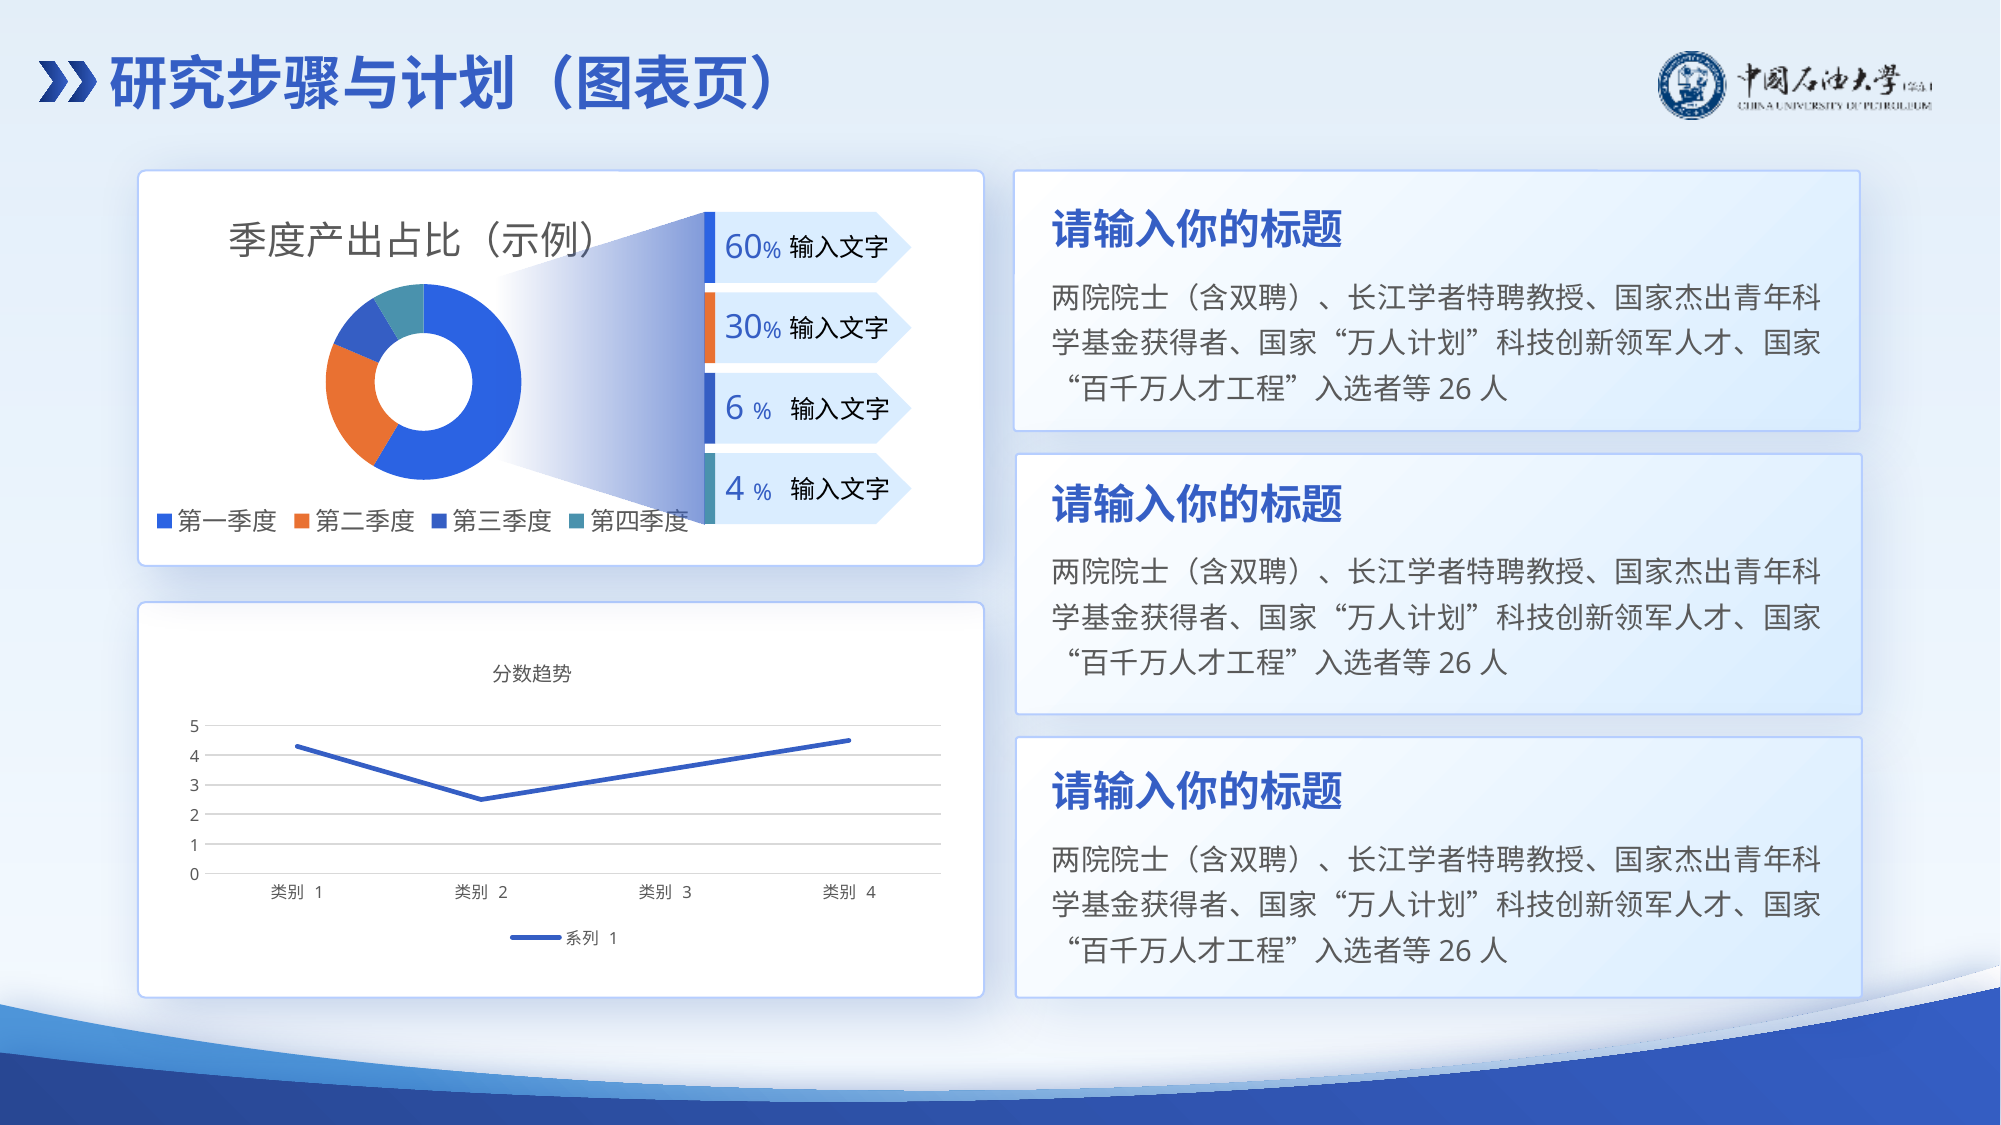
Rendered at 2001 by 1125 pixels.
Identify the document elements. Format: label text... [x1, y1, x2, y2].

chart [137, 181, 710, 545]
text_box 两院院士（含双聘）、长江学者特聘教授、国家杰出青年科学基金获得者、国家“万人计划”科技创新领军人才、国家“百千万人才工程”入选者等26人 [1036, 261, 1837, 413]
text_box 请输入你的标题 [1036, 757, 1500, 823]
text_box 请输入你的标题 [1036, 470, 1500, 535]
text_box [1013, 170, 1860, 432]
text_box 两院院士（含双聘）、长江学者特聘教授、国家杰出青年科学基金获得者、国家“万人计划”科技创新领军人才、国家“百千万人才工程”入选者等26人 [1036, 535, 1837, 687]
text_box 两院院士（含双聘）、长江学者特聘教授、国家杰出青年科学基金获得者、国家“万人计划”科技创新领军人才、国家“百千万人才工程”入选者等26人 [1036, 823, 1837, 975]
text_box 请输入你的标题 [1036, 195, 1500, 261]
chart [173, 651, 958, 956]
text_box [137, 602, 985, 998]
text_box [137, 170, 985, 566]
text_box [703, 211, 920, 525]
text_box 研究步骤与计划（图表页） [94, 38, 1000, 124]
text_box [1015, 737, 1862, 998]
text_box [1015, 453, 1862, 715]
picture [1658, 51, 1932, 120]
